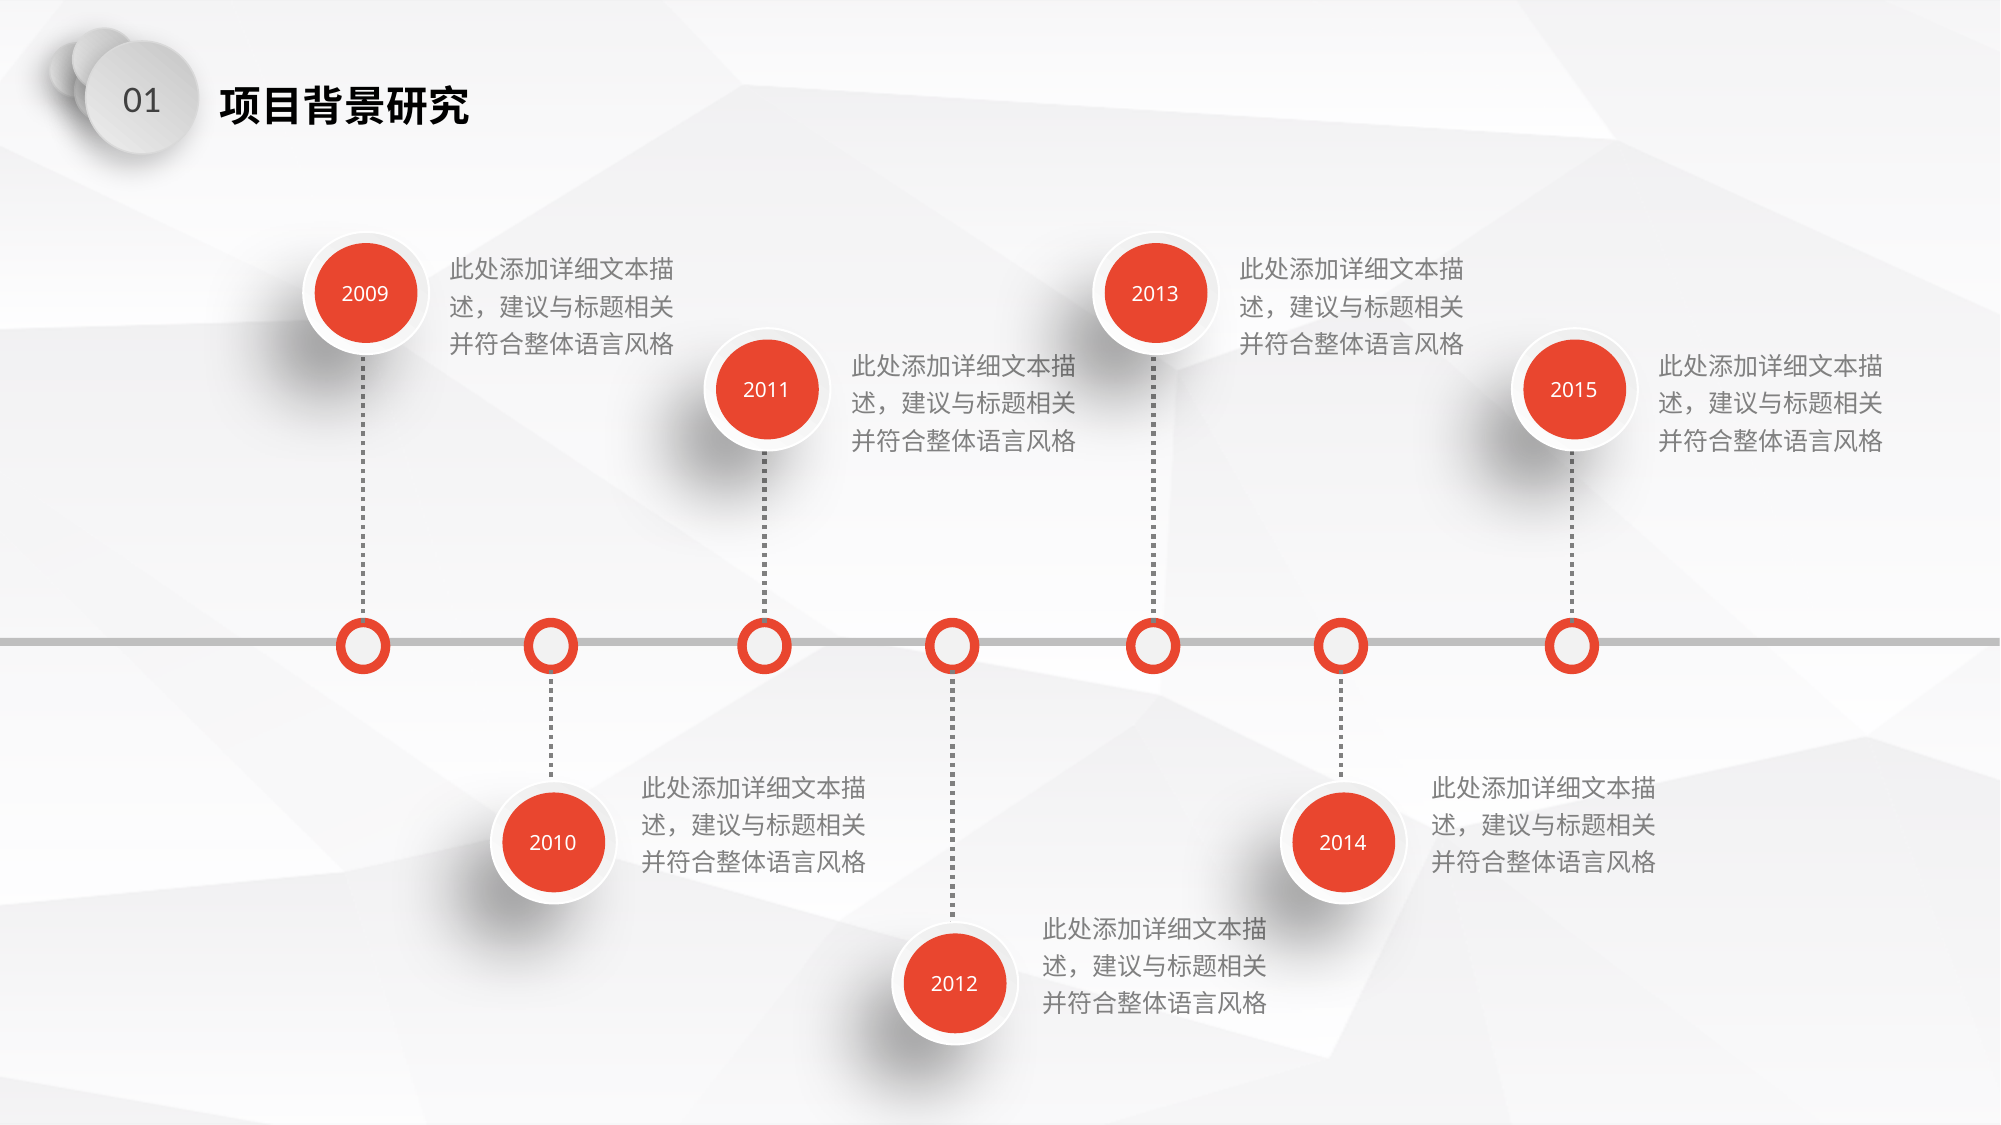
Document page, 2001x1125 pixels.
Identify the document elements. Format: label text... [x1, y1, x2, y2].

text_box [574, 637, 742, 647]
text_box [49, 28, 199, 154]
text_box [1548, 621, 1596, 671]
picture [0, 0, 2001, 1125]
text_box 此处添加详细文本描述，建议与标题相关并符合整体语言风格 [1042, 905, 1285, 1039]
text_box [740, 621, 789, 671]
text_box [975, 637, 1131, 647]
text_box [1511, 328, 1638, 451]
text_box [1093, 231, 1220, 355]
text_box 此处添加详细文本描述，建议与标题相关并符合整体语言风格 [1658, 342, 1901, 477]
text_box [787, 637, 930, 647]
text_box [1280, 781, 1407, 904]
text_box [1176, 637, 1318, 647]
text_box [386, 637, 528, 647]
text_box [1364, 637, 1549, 647]
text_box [704, 328, 831, 451]
text_box 此处添加详细文本描述，建议与标题相关并符合整体语言风格 [1431, 764, 1674, 898]
text_box [1595, 637, 2000, 647]
text_box 此处添加详细文本描述，建议与标题相关并符合整体语言风格 [641, 764, 883, 898]
text_box 项目背景研究 [199, 72, 491, 138]
text_box [928, 621, 976, 671]
text_box [339, 621, 387, 671]
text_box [490, 781, 617, 904]
text_box 此处添加详细文本描述，建议与标题相关并符合整体语言风格 [1239, 246, 1482, 380]
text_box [303, 231, 430, 355]
text_box 此处添加详细文本描述，建议与标题相关并符合整体语言风格 [449, 246, 692, 380]
text_box [527, 621, 575, 671]
text_box [1129, 621, 1177, 671]
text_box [892, 922, 1019, 1045]
text_box [1317, 621, 1365, 671]
text_box [0, 637, 341, 647]
text_box 此处添加详细文本描述，建议与标题相关并符合整体语言风格 [851, 342, 1093, 477]
